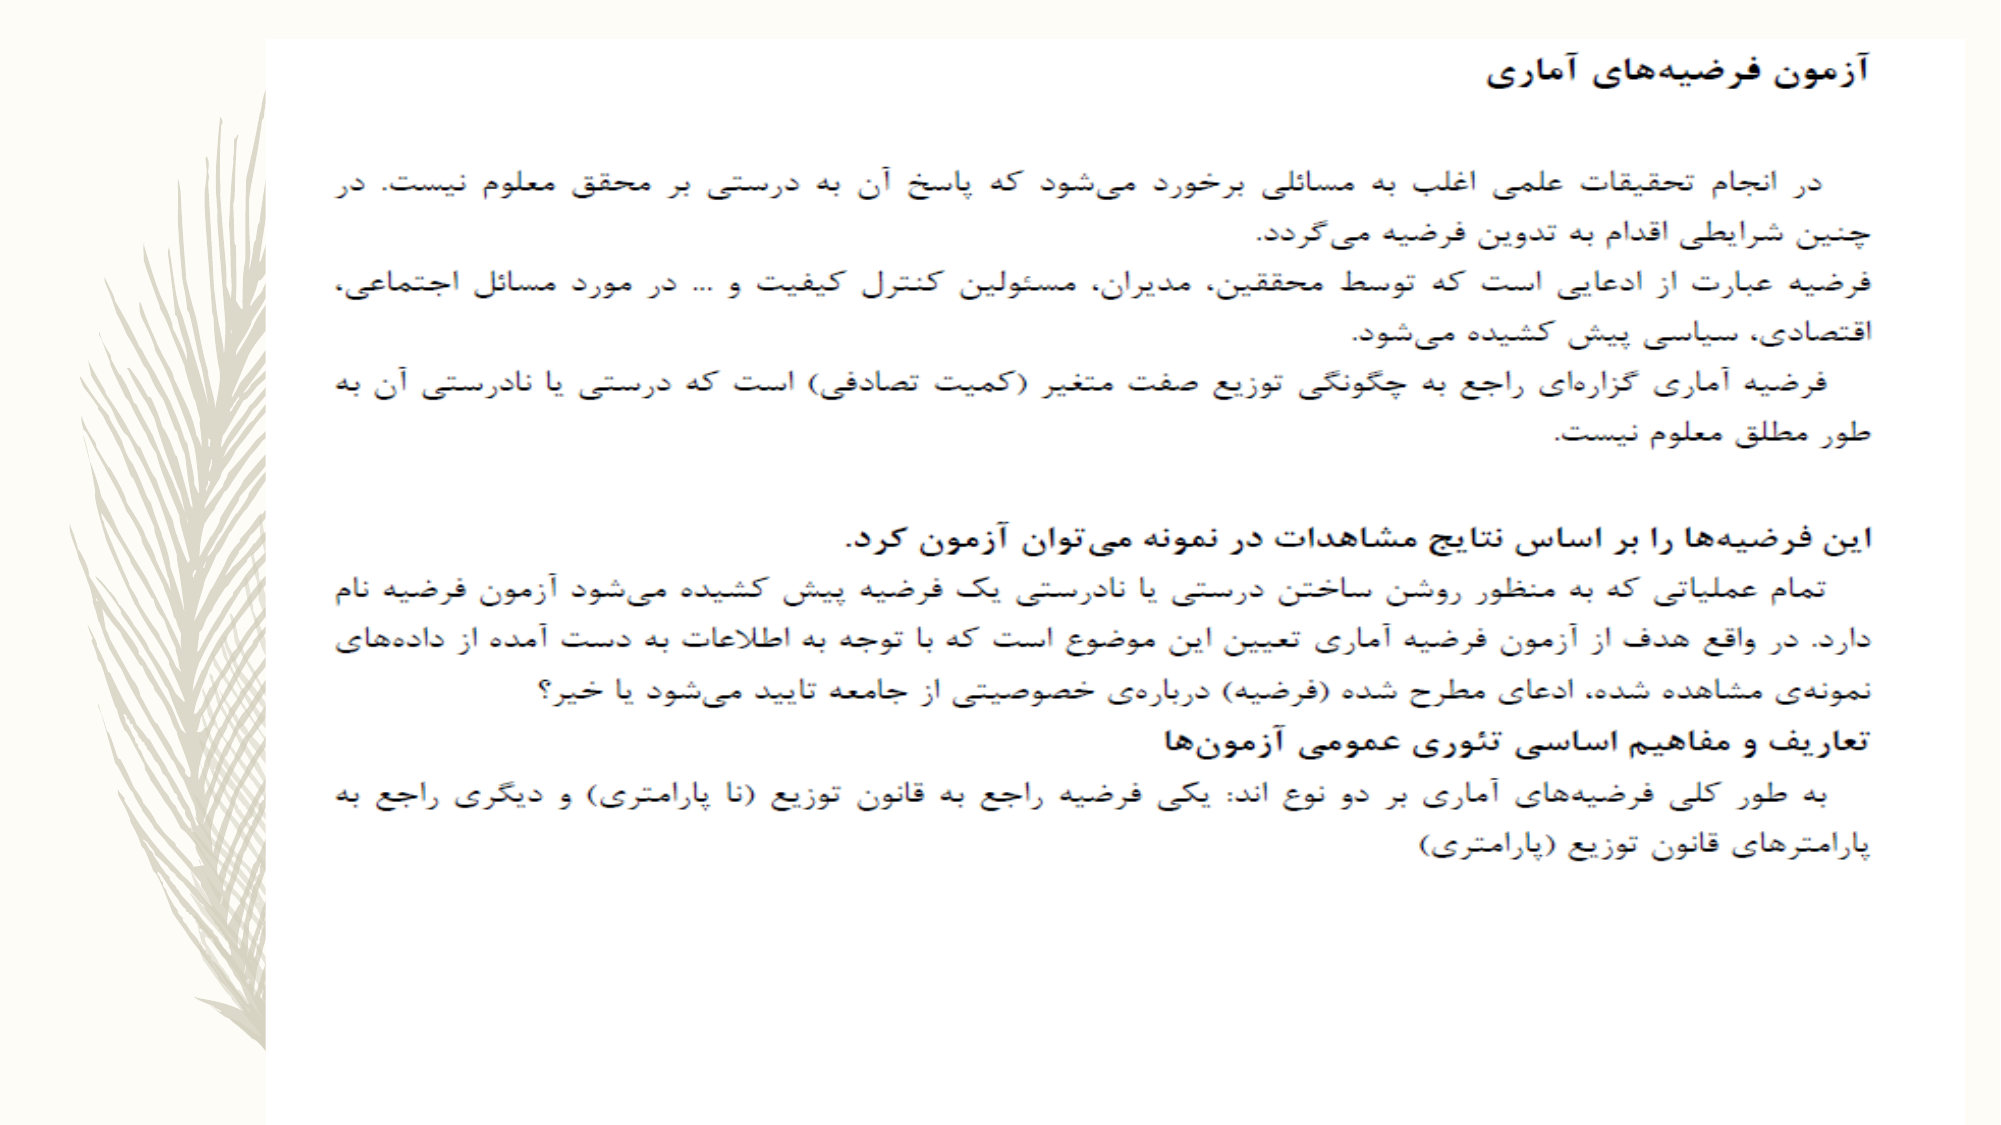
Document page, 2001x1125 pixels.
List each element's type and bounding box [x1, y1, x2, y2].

list [265, 38, 1966, 1125]
